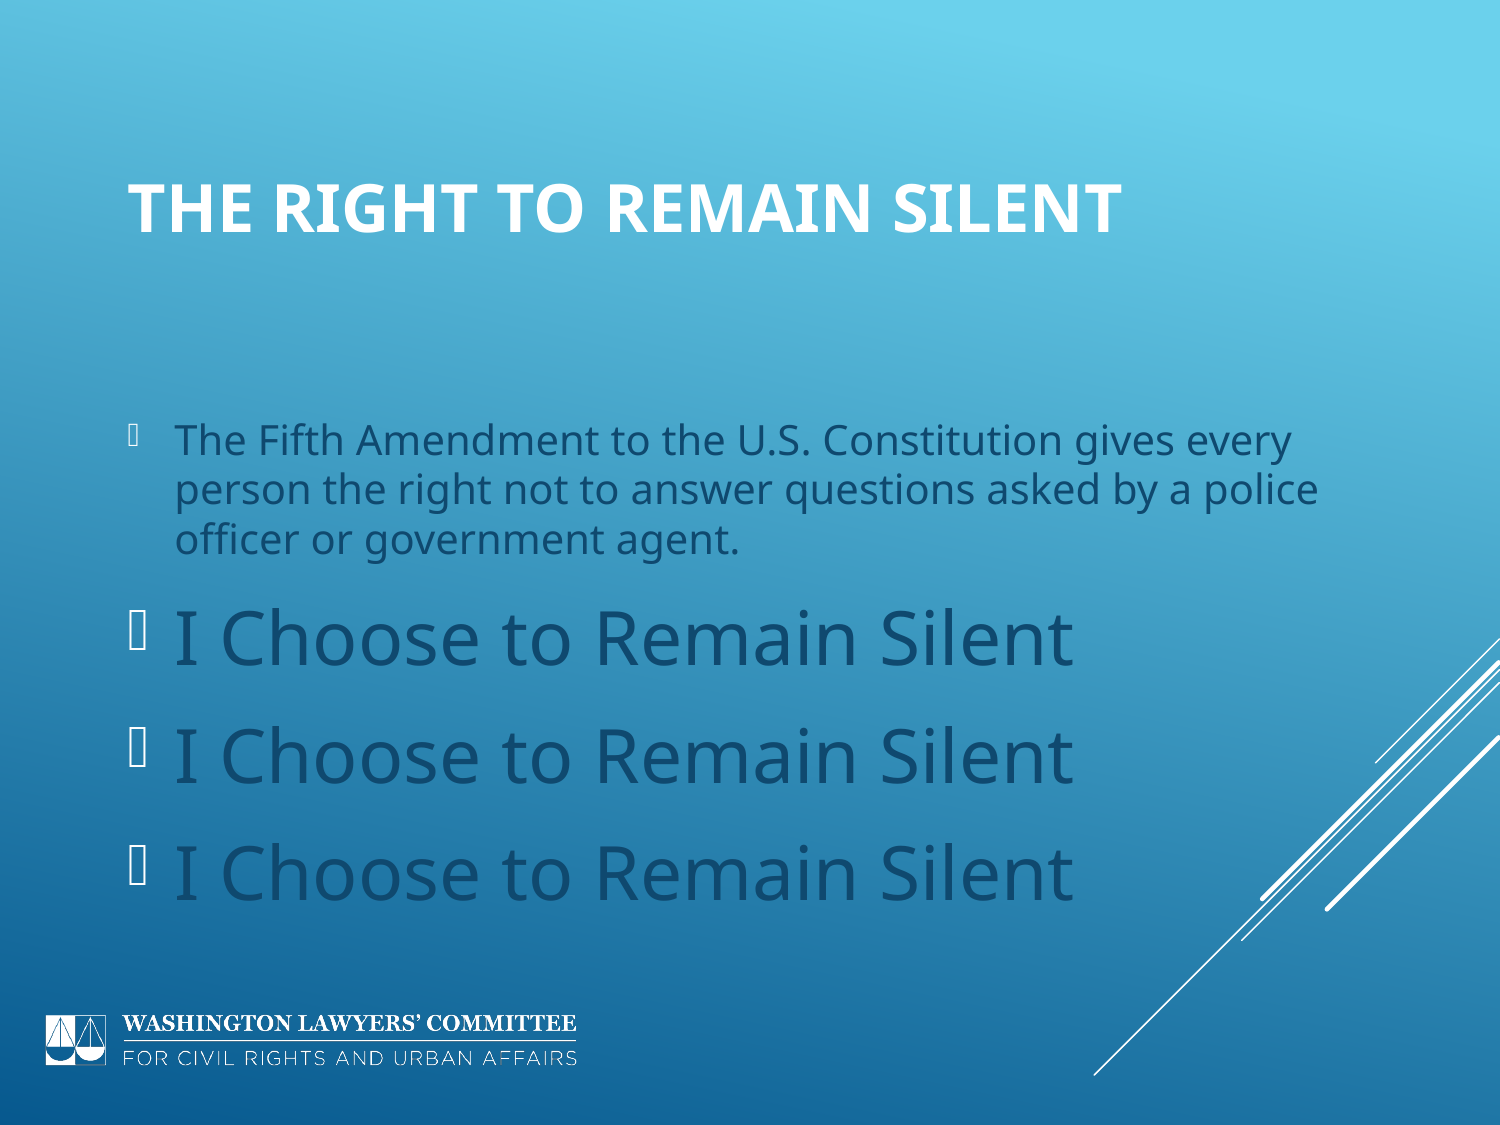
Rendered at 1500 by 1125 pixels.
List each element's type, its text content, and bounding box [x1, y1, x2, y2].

title The Right to Remain Silent [112, 112, 1388, 300]
list The Fifth Amendment to the U.S. Constitution gives every person the right not to answer questions asked by a police officer or government agent. I Choose to Remain Silent I Choose to Remain Silent I Choose to Remain Silent [112, 362, 1388, 1038]
picture [27, 1000, 591, 1079]
